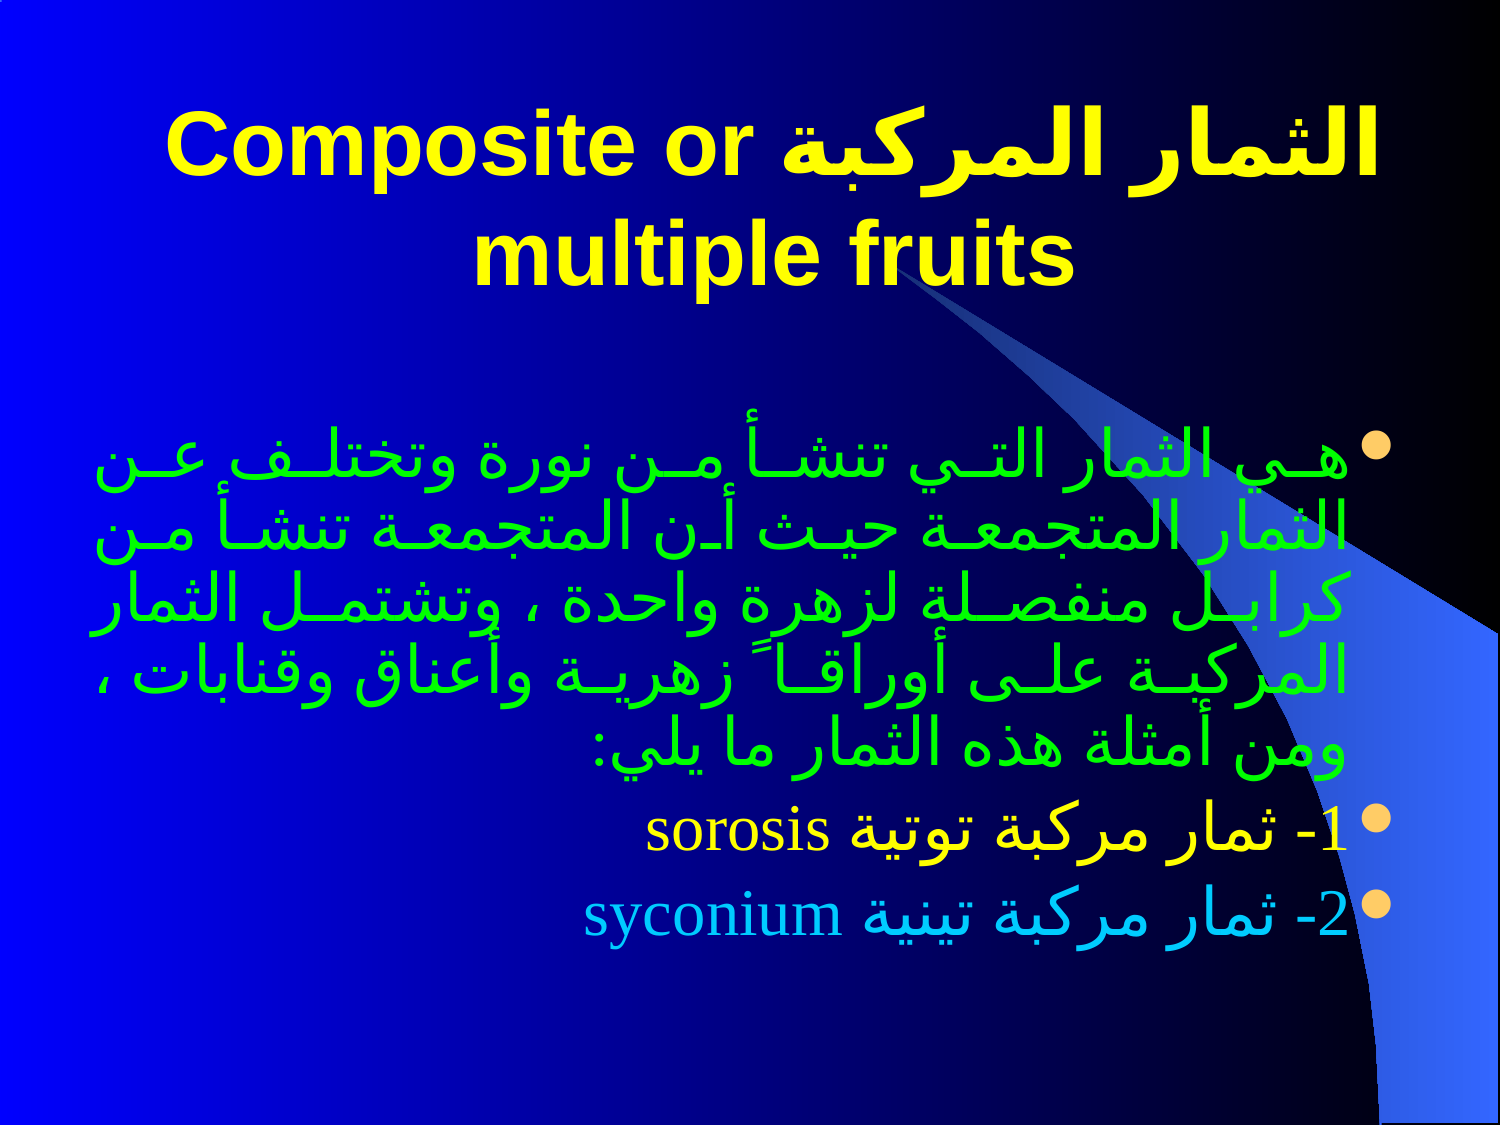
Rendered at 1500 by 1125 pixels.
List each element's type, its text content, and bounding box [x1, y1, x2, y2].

title الثمار المركبة Composite or multiple fruits [111, 99, 1438, 288]
list هي الثمار التي تنشأ من نورة وتختلف عن الثمار المتجمعة حيث أن المتجمعة تنشأ من كرابل منفصلة لزهرة واحدة ، وتشتمل الثمار المركبة على أوراقا ً زهرية وأعناق وقنابات ، ومن أمثلة هذه الثمار ما يلي: 1- ثمار مركبة توتية sorosis 2- ثمار مركبة تينية syconium [62, 412, 1438, 913]
